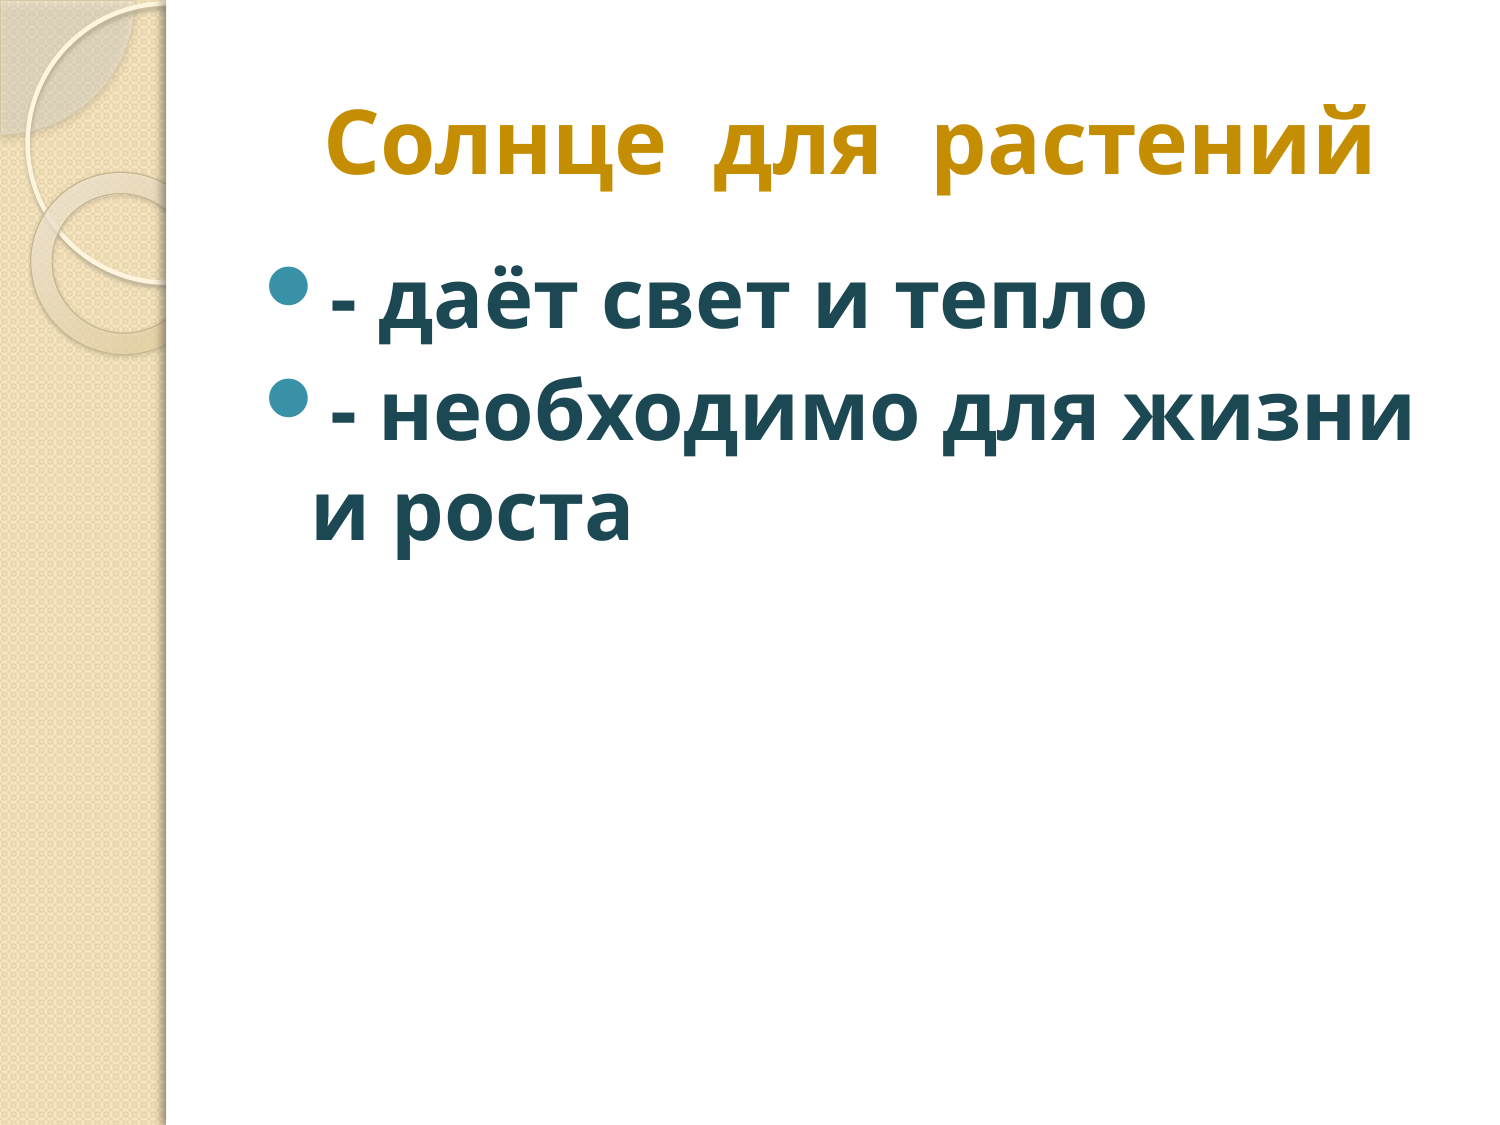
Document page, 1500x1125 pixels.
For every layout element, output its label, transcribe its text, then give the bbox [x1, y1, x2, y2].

title Солнце для растений [235, 45, 1466, 233]
list - даёт свет и тепло - необходимо для жизни и роста [235, 237, 1466, 1025]
